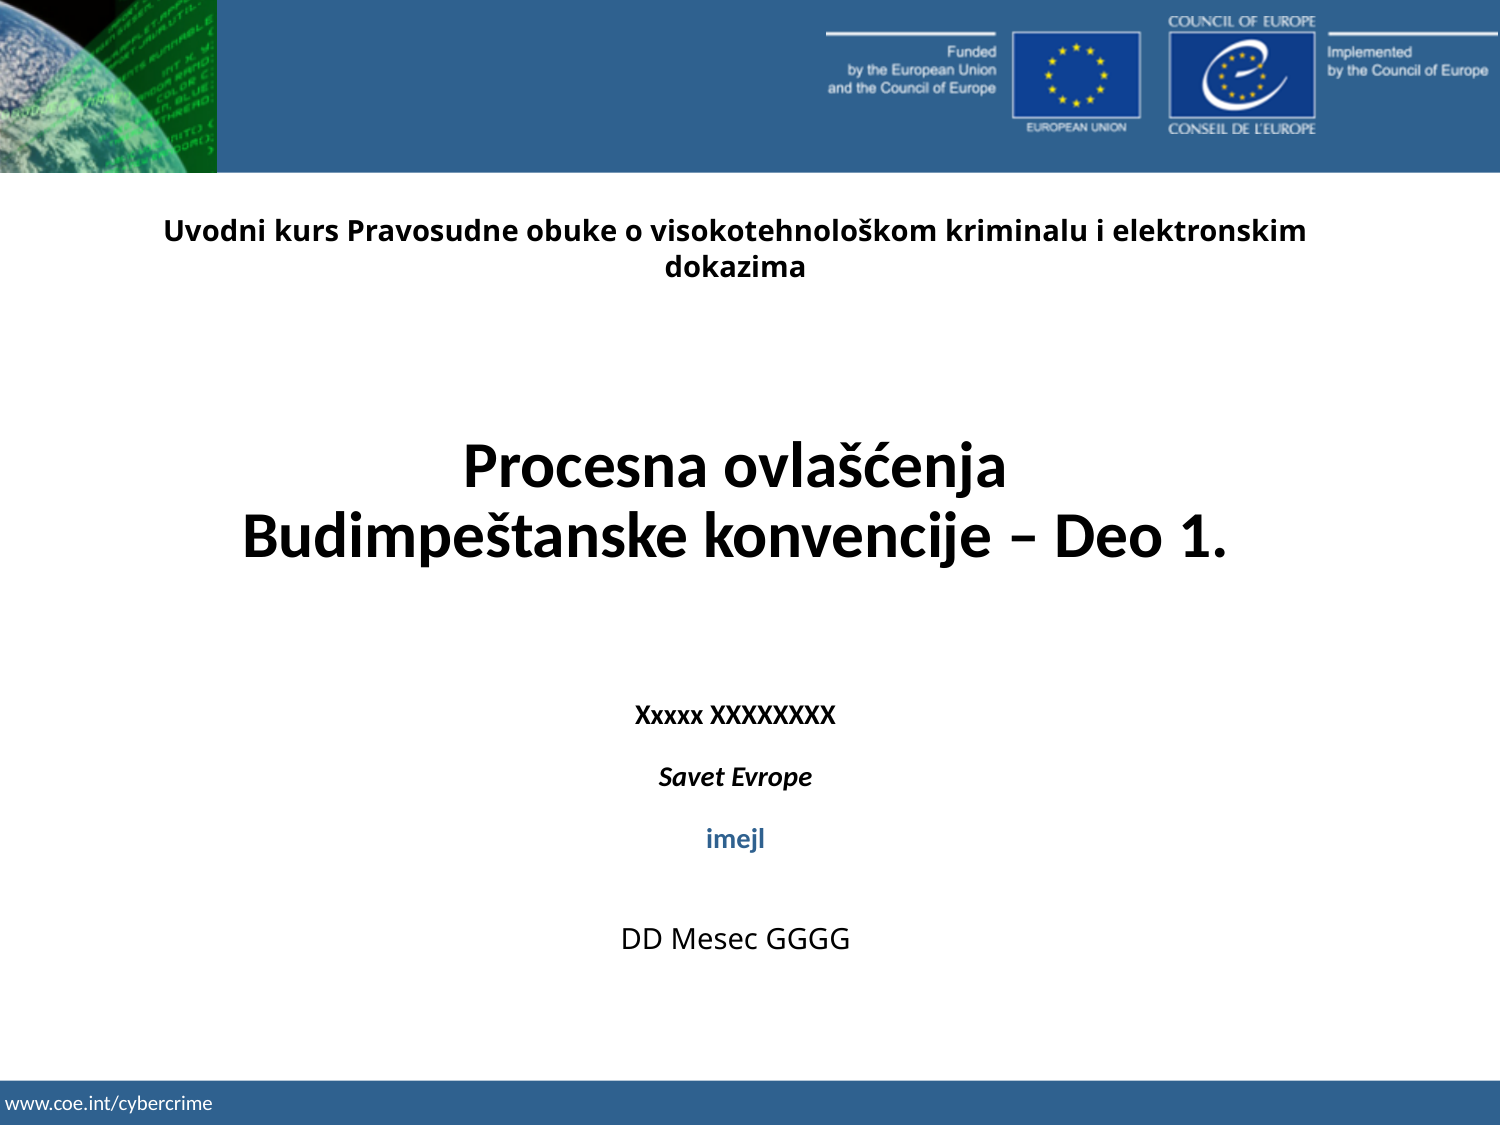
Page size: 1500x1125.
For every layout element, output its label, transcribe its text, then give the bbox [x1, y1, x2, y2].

picture [826, 16, 1498, 134]
list Uvodni kurs Pravosudne obuke o visokotehnološkom kriminalu i elektronskim dokazima [73, 205, 1398, 324]
list Procesna ovlašćenja Budimpeštanske konvencije – Deo 1. Xxxxx XXXXXXXX Savet Evrope imejl [73, 423, 1398, 862]
picture [0, 0, 217, 173]
list DD Mesec GGGG [73, 916, 1398, 1017]
